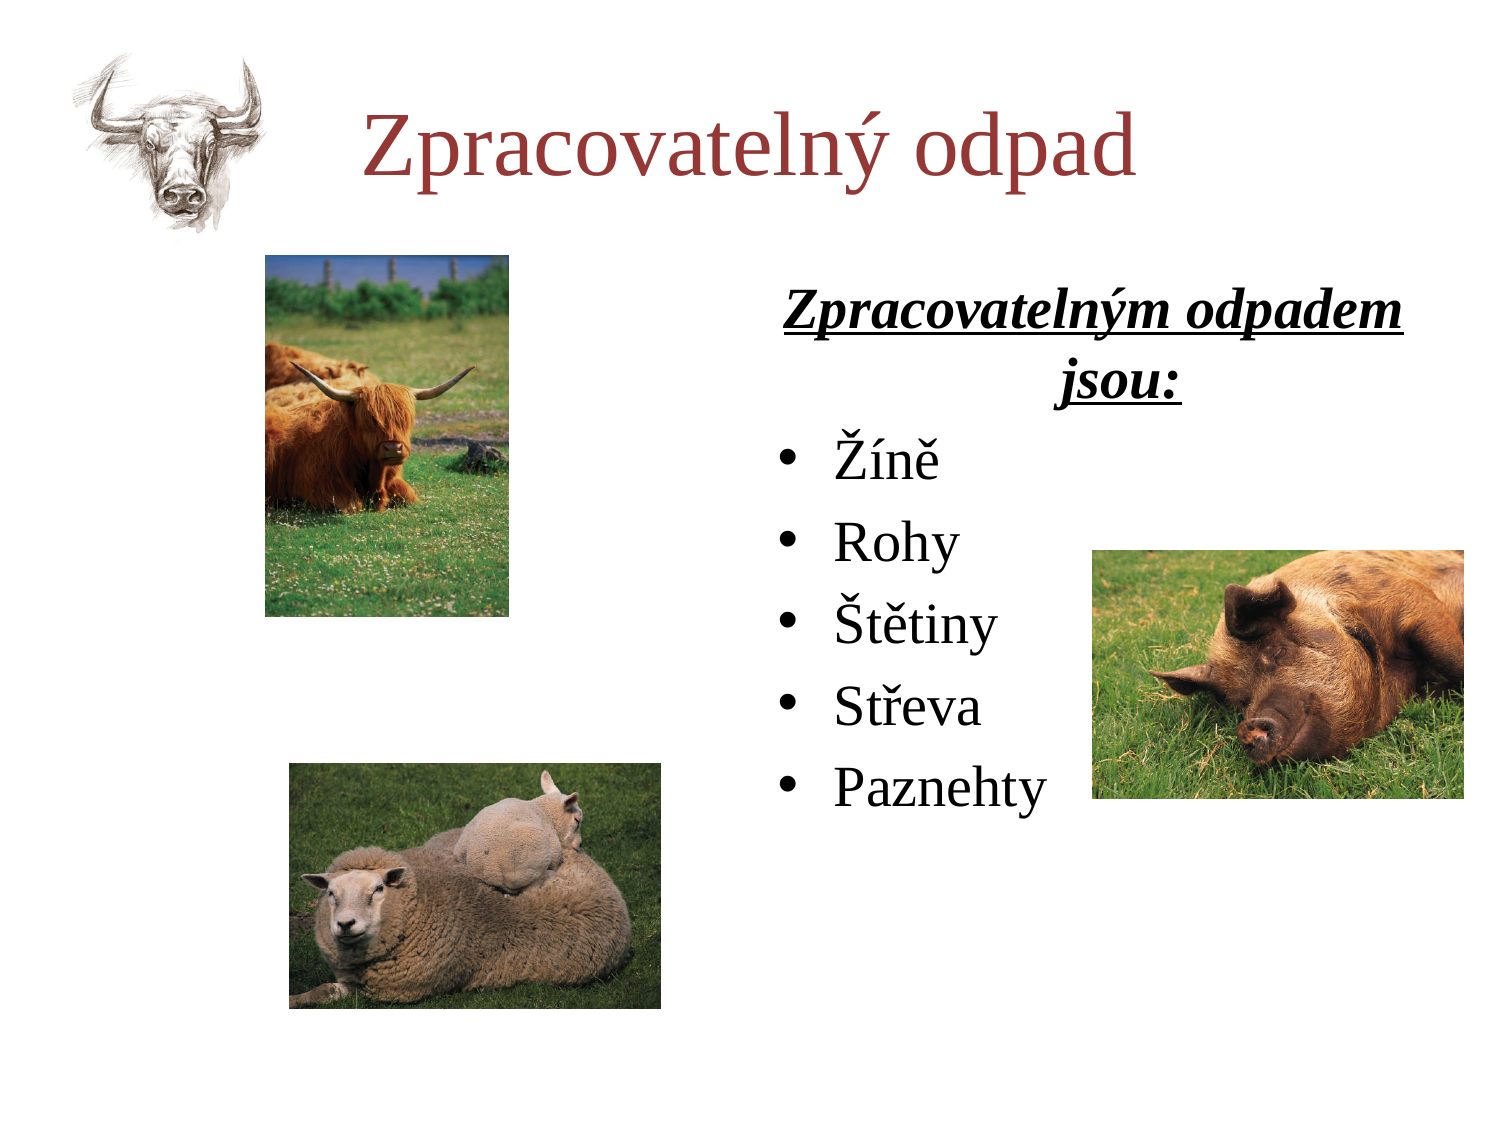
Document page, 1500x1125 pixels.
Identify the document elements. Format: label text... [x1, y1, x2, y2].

picture [64, 42, 292, 247]
title Zpracovatelný odpad [294, 44, 1426, 233]
picture [289, 762, 661, 1009]
picture [265, 255, 509, 618]
picture [1092, 550, 1464, 799]
list Zpracovatelným odpadem jsou: Žíně Rohy Štětiny Střeva Paznehty [762, 262, 1426, 1006]
